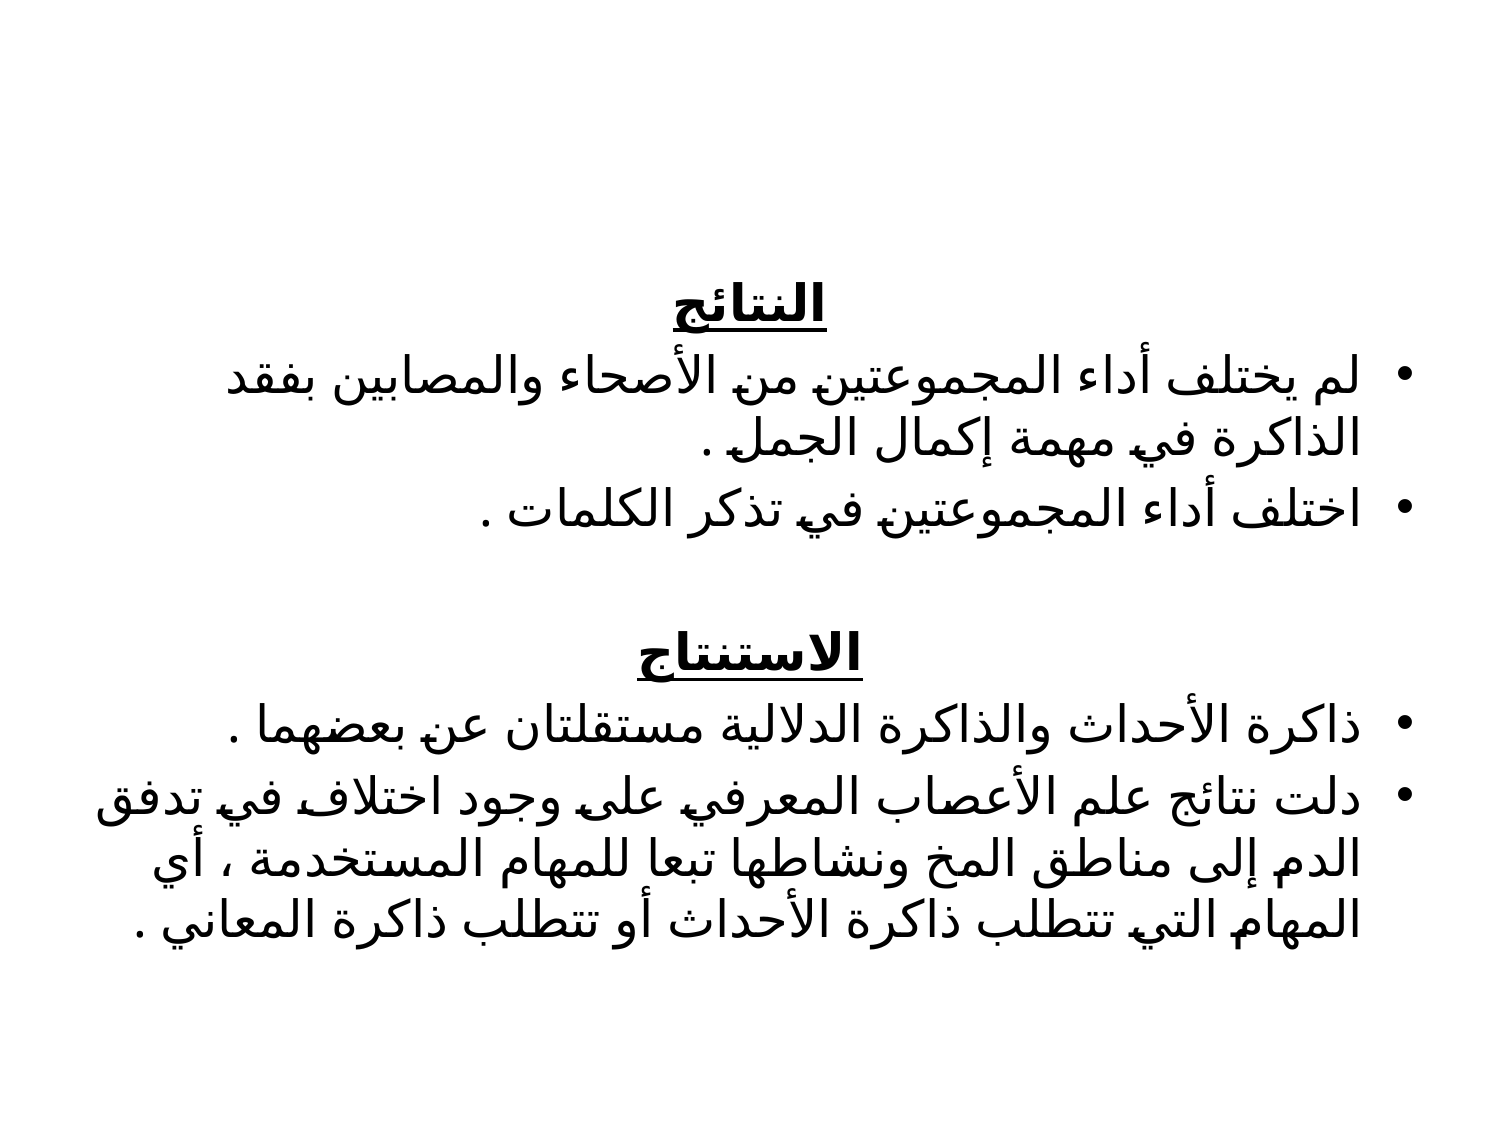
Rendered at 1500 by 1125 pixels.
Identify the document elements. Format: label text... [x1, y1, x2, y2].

list النتائج لم يختلف أداء المجموعتين من الأصحاء والمصابين بفقد الذاكرة في مهمة إكمال الجمل . اختلف أداء المجموعتين في تذكر الكلمات . الاستنتاج ذاكرة الأحداث والذاكرة الدلالية مستقلتان عن بعضهما . دلت نتائج علم الأعصاب المعرفي على وجود اختلاف في تدفق الدم إلى مناطق المخ ونشاطها تبعا للمهام المستخدمة ، أي المهام التي تتطلب ذاكرة الأحداث أو تتطلب ذاكرة المعاني . [75, 262, 1425, 1005]
